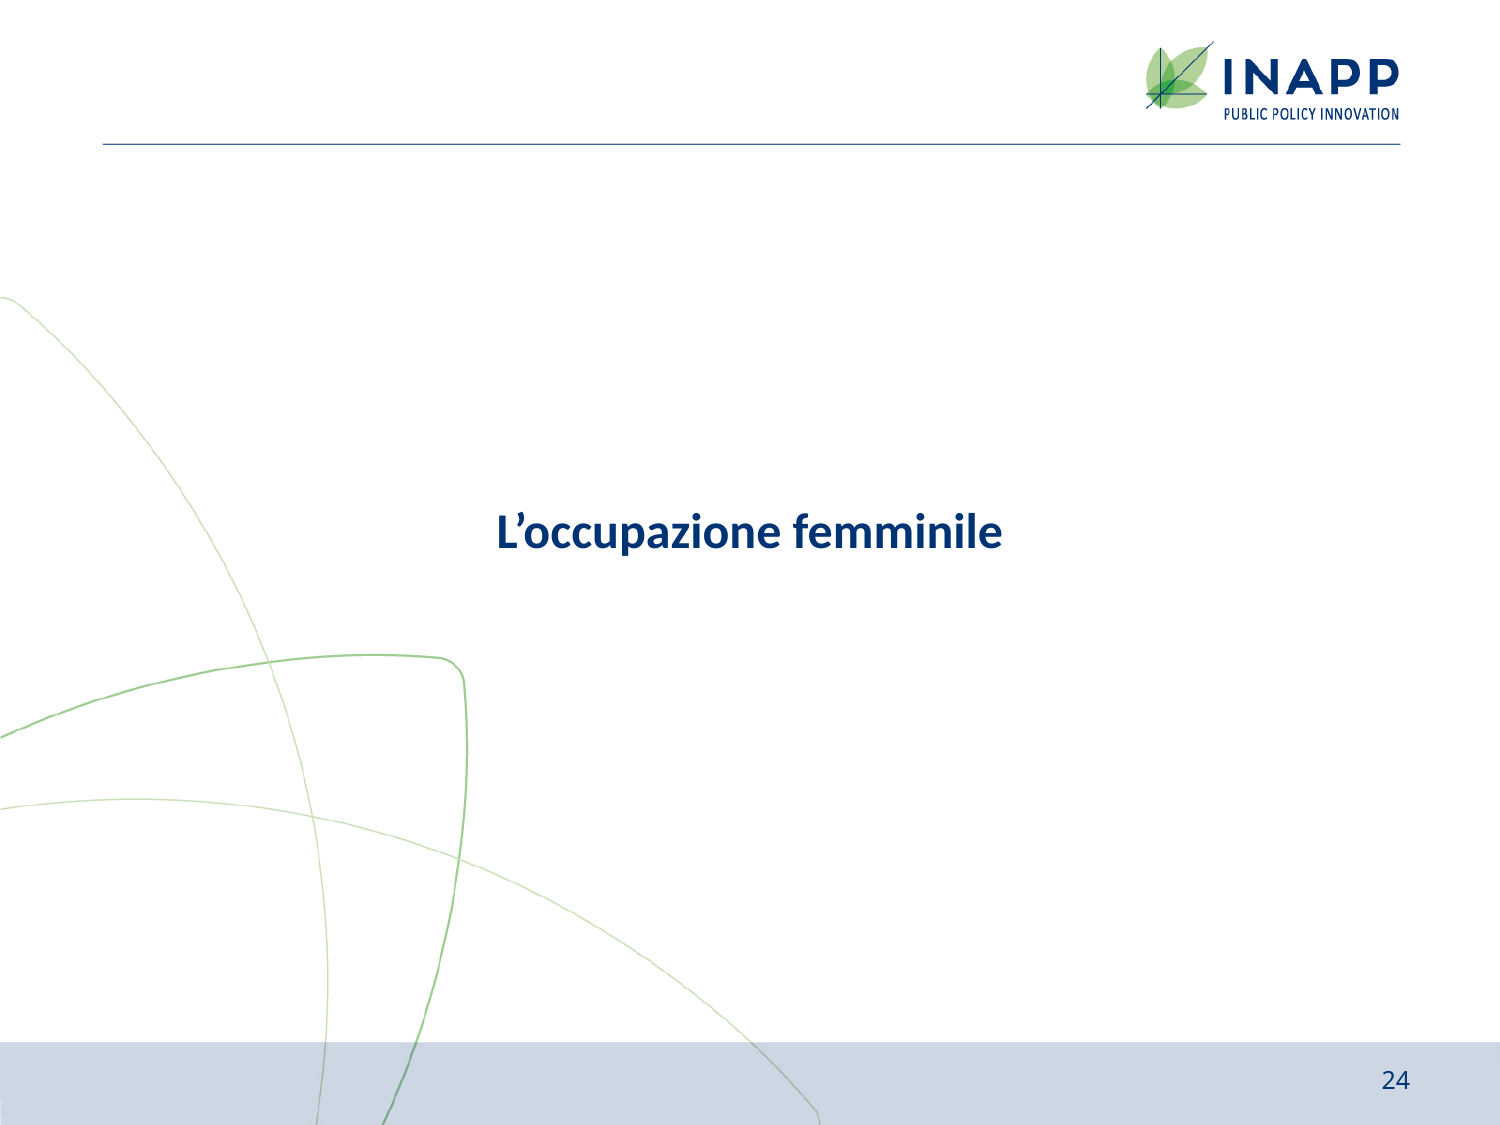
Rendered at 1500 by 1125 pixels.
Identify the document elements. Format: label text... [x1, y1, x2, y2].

text_box 24 [1074, 1057, 1425, 1118]
picture [0, 0, 1500, 490]
text_box L’occupazione femminile [0, 490, 1500, 566]
picture [0, 566, 1500, 1125]
